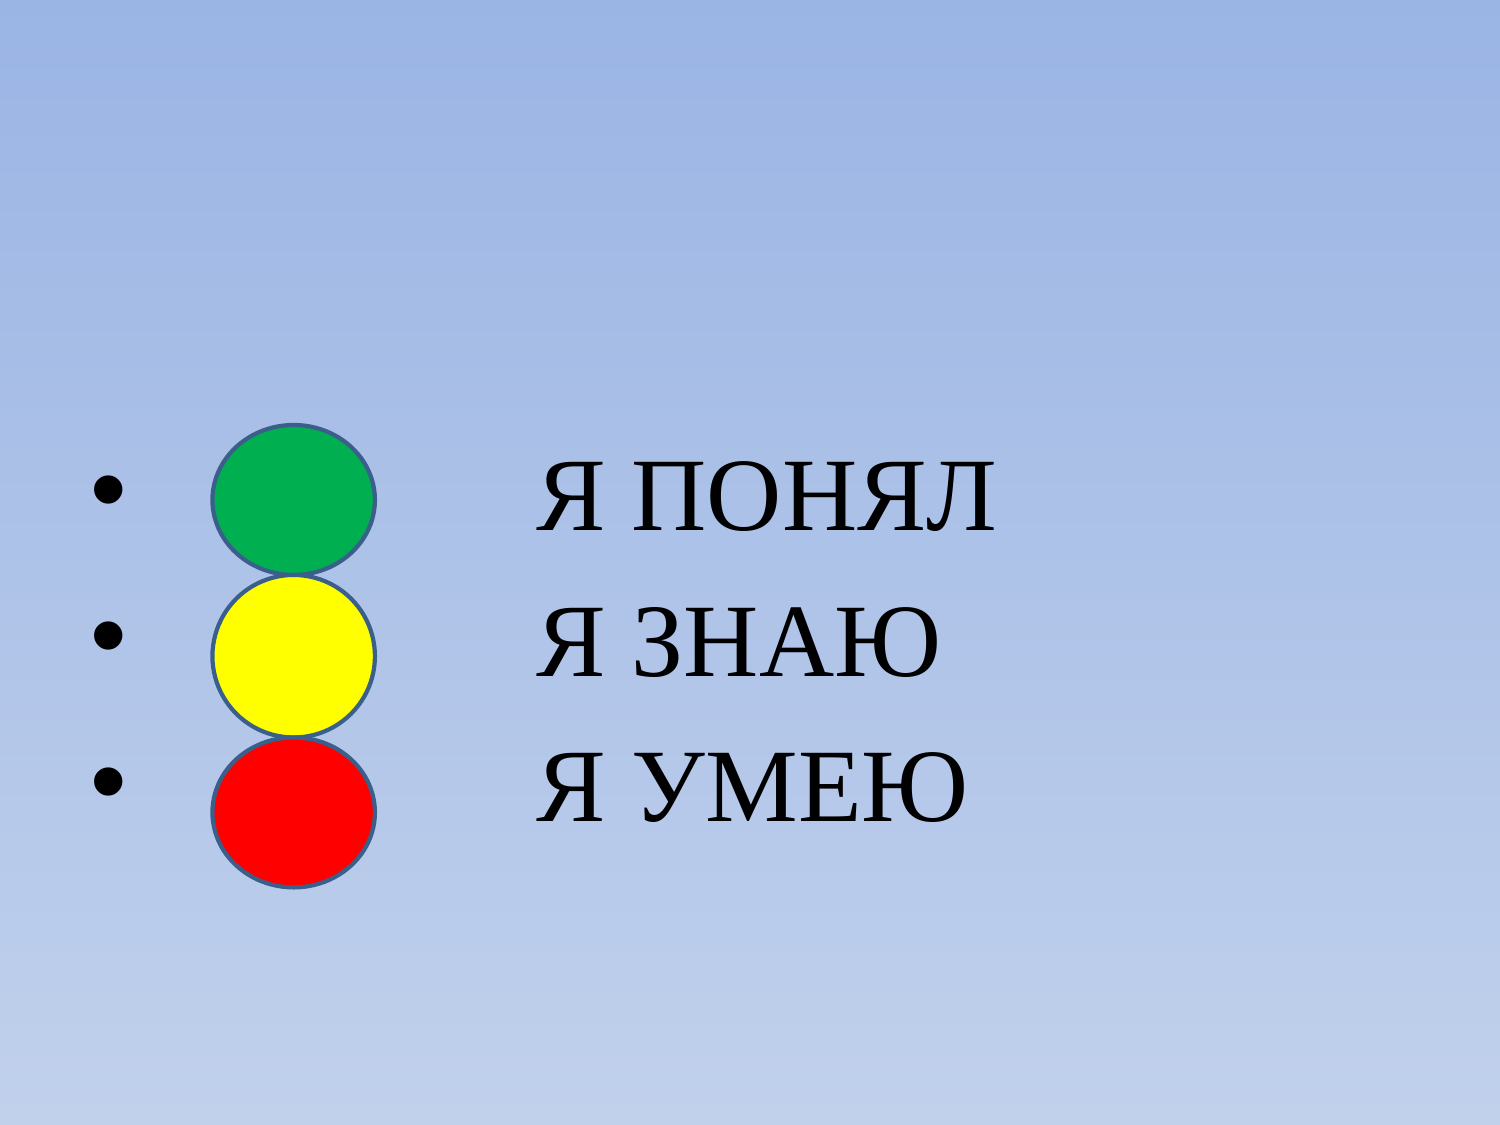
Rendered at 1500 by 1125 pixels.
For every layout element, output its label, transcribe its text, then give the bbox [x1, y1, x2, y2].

text_box [210, 735, 378, 890]
list Я ПОНЯЛ Я ЗНАЮ Я УМЕЮ [75, 262, 1425, 1005]
text_box [210, 422, 378, 575]
text_box [210, 572, 378, 737]
